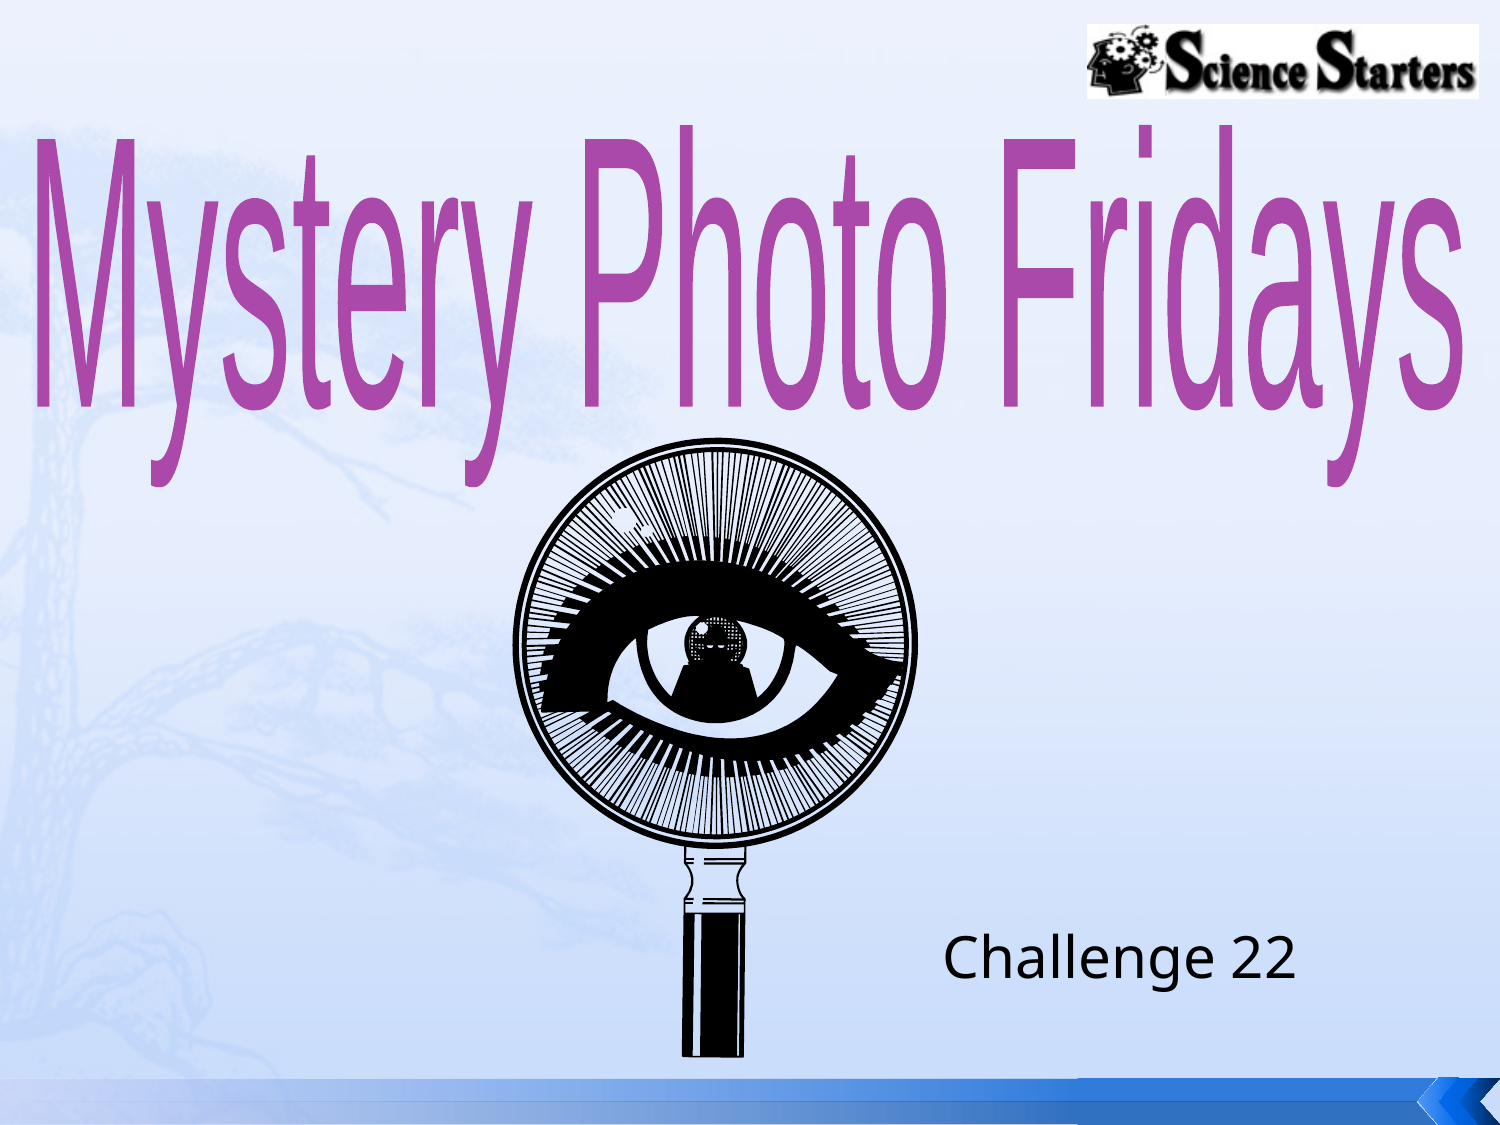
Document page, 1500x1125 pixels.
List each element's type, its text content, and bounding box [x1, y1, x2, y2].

picture [1086, 24, 1479, 99]
subtitle Challenge 22 [924, 912, 1313, 1026]
picture [511, 436, 920, 1059]
